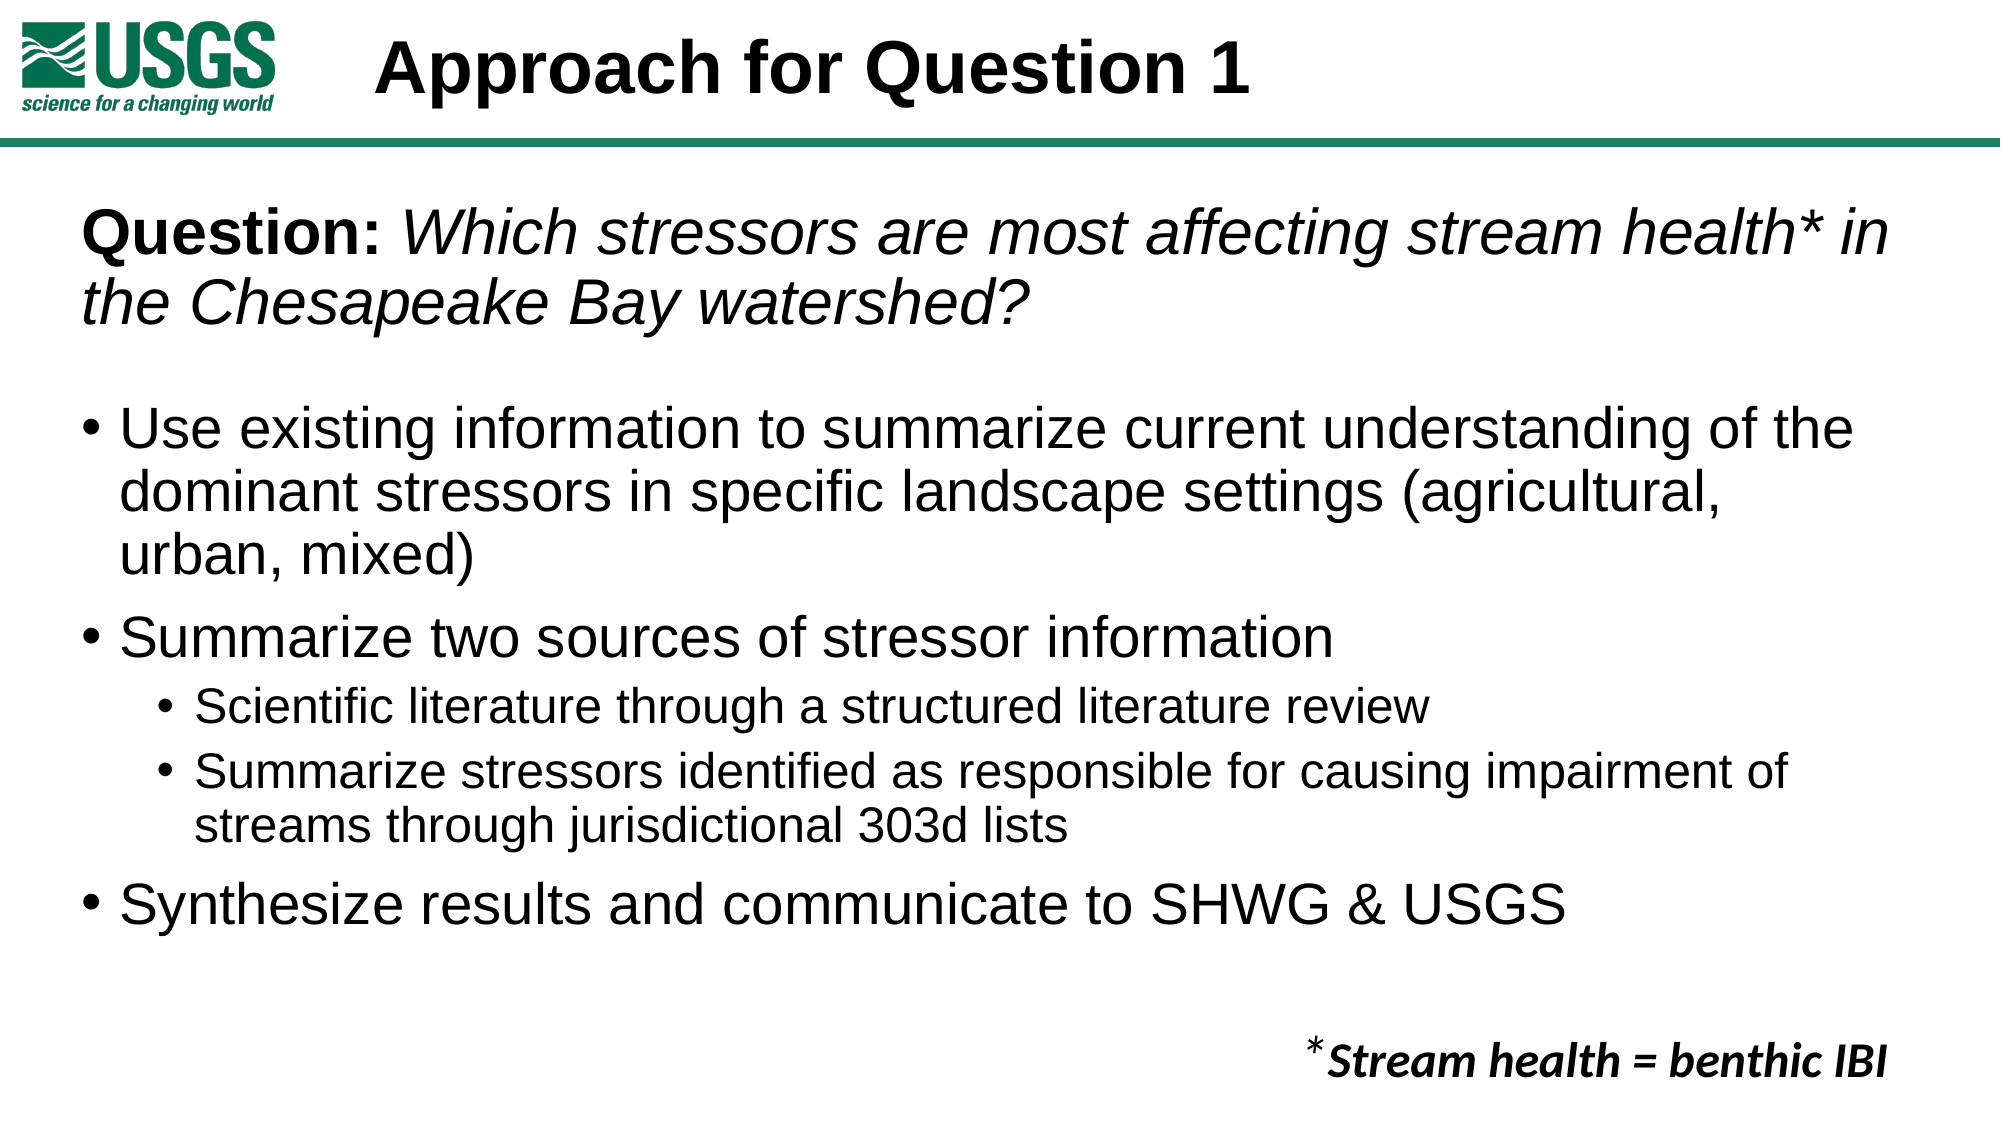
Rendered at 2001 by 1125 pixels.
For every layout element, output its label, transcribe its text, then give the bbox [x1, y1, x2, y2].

list Question: Which stressors are most affecting stream health* in the Chesapeake Bay watershed? Use existing information to summarize current understanding of the dominant stressors in specific landscape settings (agricultural, urban, mixed) Summarize two sources of stressor information Scientific literature through a structured literature review Summarize stressors identified as responsible for causing impairment of streams through jurisdictional 303d lists Synthesize results and communicate to SHWG & USGS [66, 191, 1907, 1014]
text_box *Stream health = benthic IBI [1284, 1011, 1903, 1097]
picture [22, 21, 275, 115]
title Approach for Question 1 [93, 10, 1267, 129]
